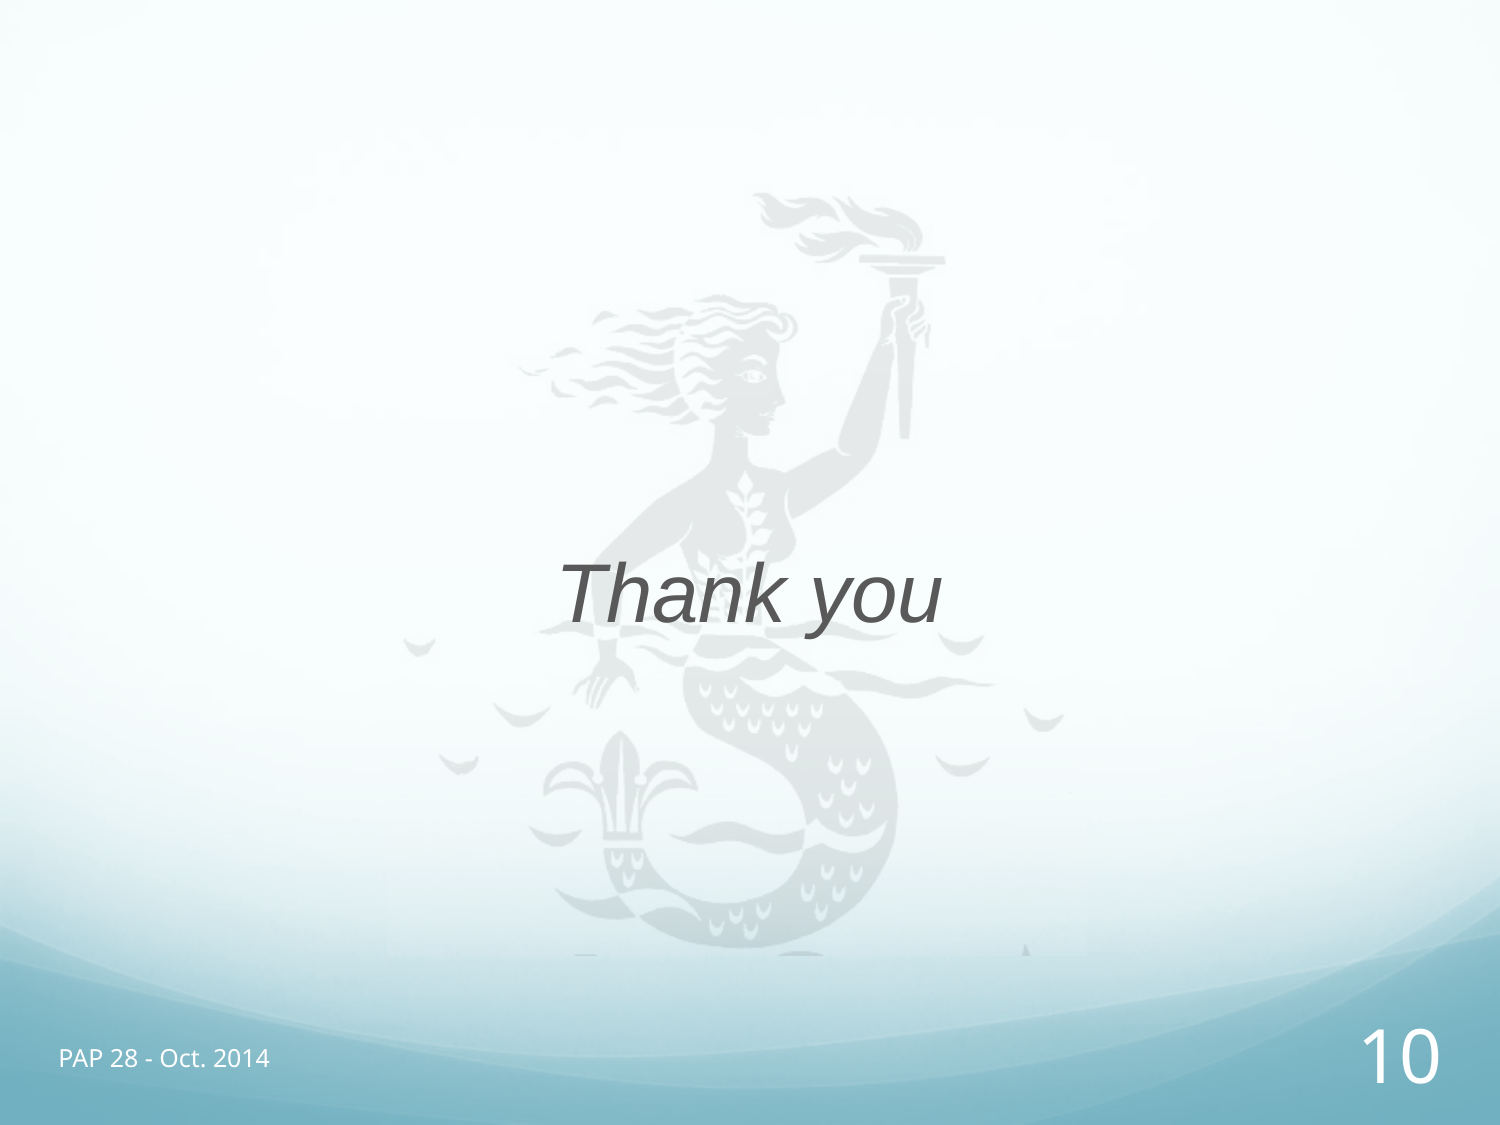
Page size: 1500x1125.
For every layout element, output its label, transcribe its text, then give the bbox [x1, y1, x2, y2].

slide_number 10 [1295, 1029, 1459, 1090]
text_box Thank you [540, 532, 960, 647]
footer PAP 28 - Oct. 2014 [43, 1029, 838, 1090]
